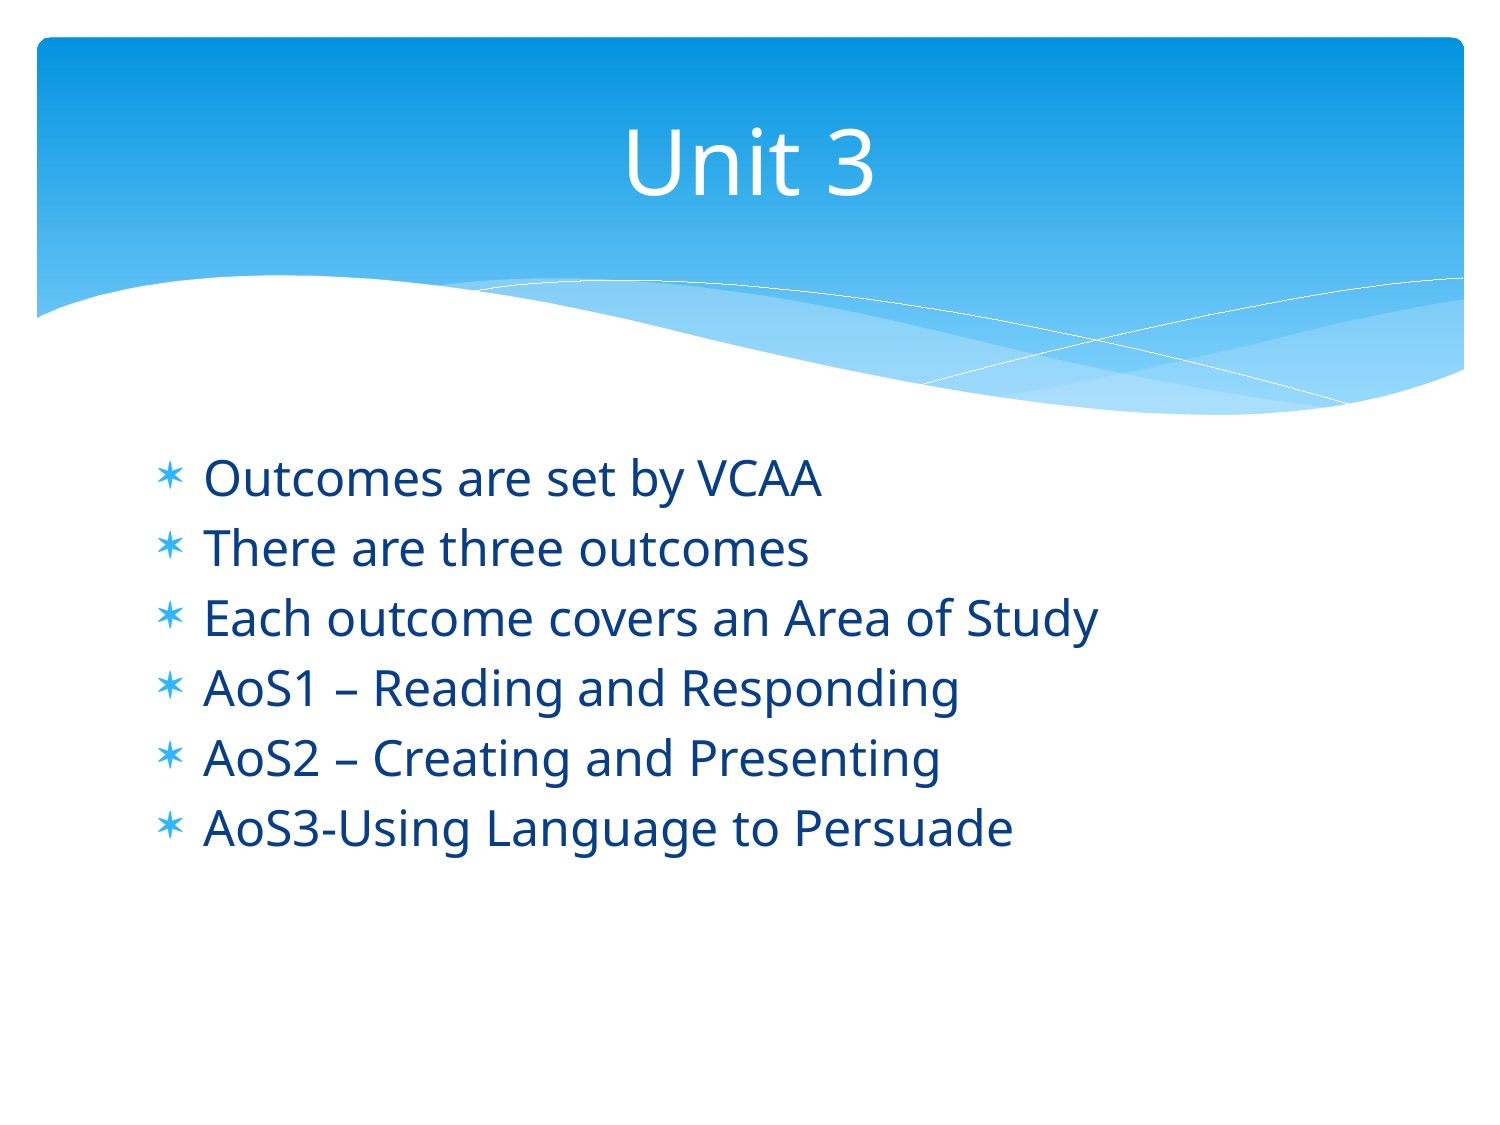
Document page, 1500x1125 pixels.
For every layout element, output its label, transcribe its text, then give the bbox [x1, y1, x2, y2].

title Unit 3 [75, 55, 1425, 261]
list Outcomes are set by VCAA There are three outcomes Each outcome covers an Area of Study AoS1 – Reading and Responding AoS2 – Creating and Presenting AoS3-Using Language to Persuade [143, 438, 1359, 1005]
